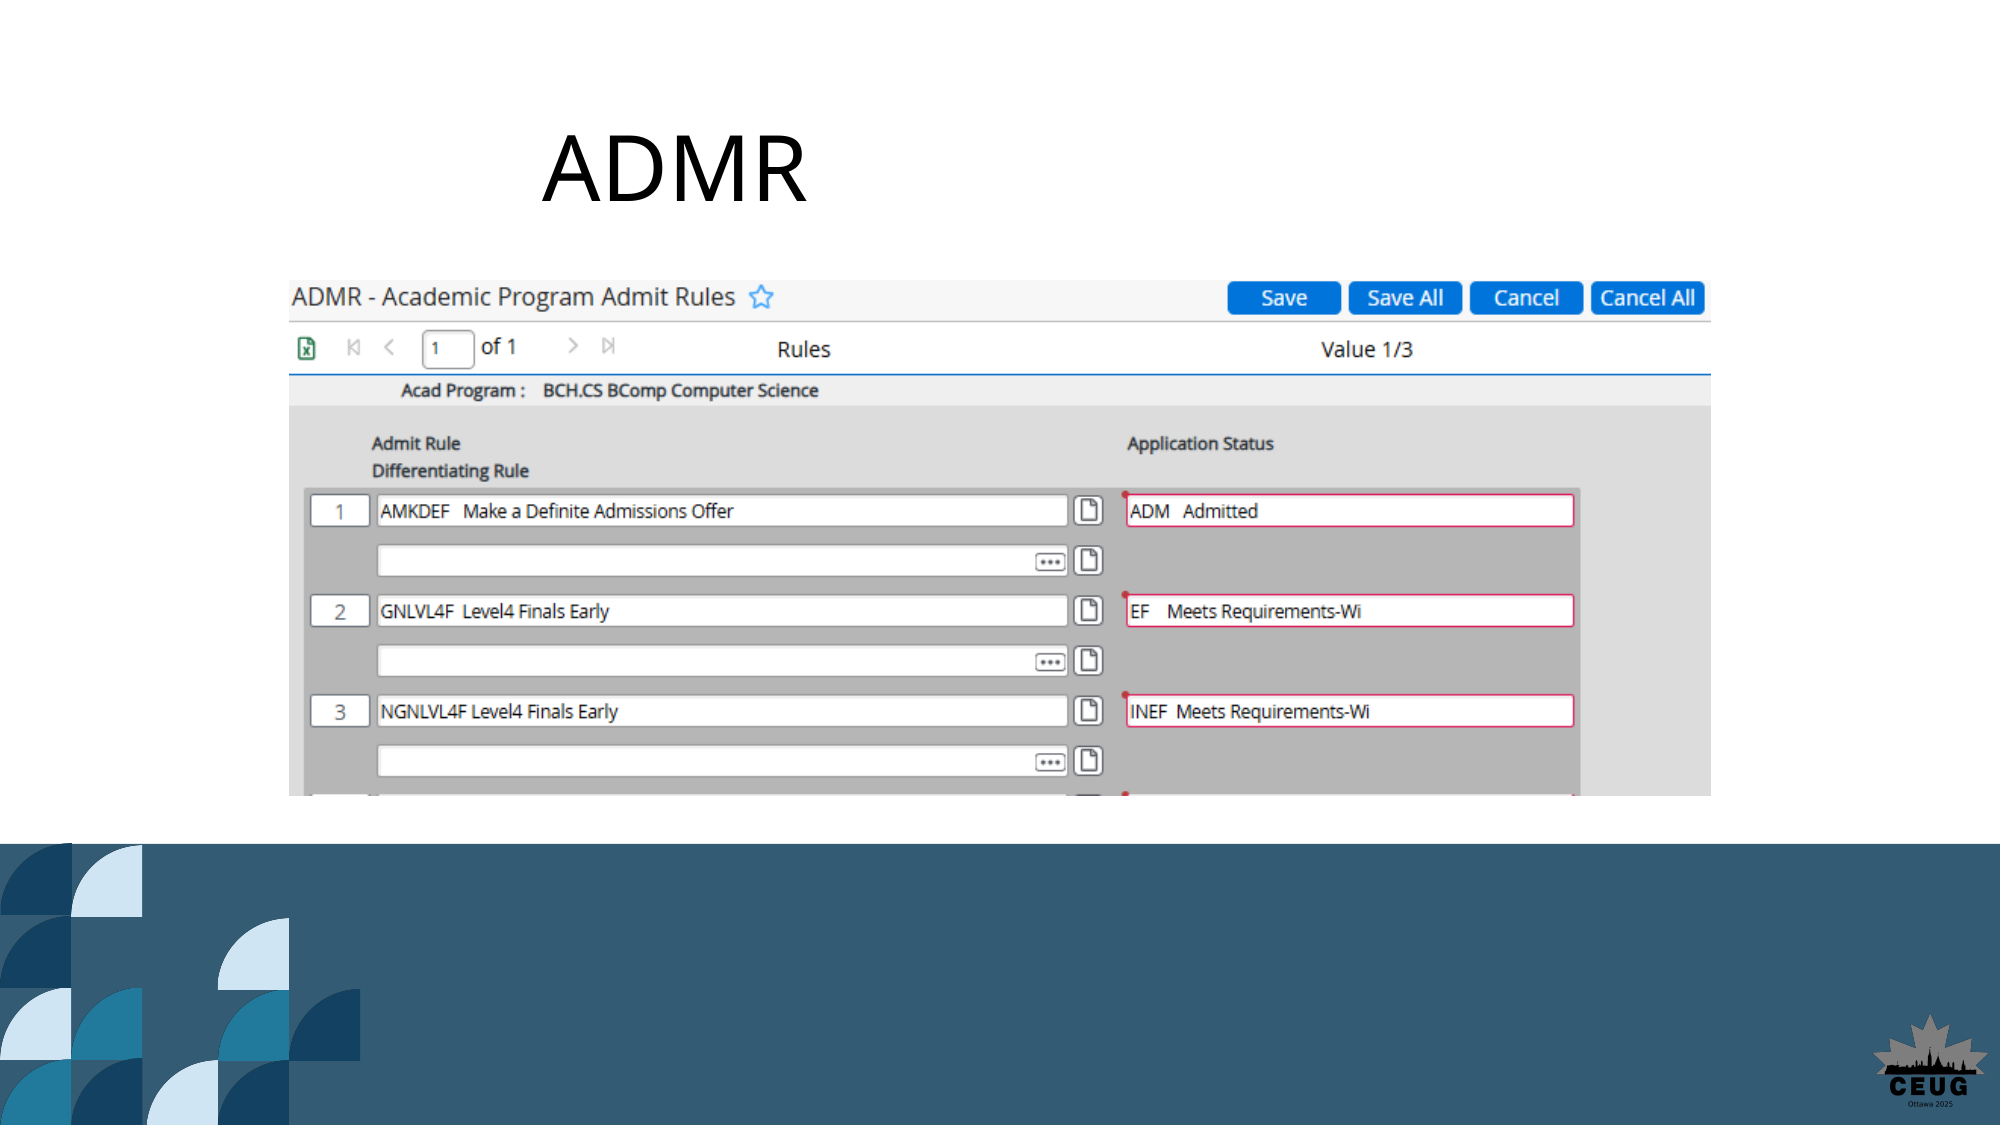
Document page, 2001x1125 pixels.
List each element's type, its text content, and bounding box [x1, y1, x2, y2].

picture [288, 280, 1712, 796]
title ADMR [74, 63, 1278, 281]
picture [146, 918, 361, 1125]
picture [1872, 1013, 1989, 1110]
picture [0, 843, 143, 1125]
